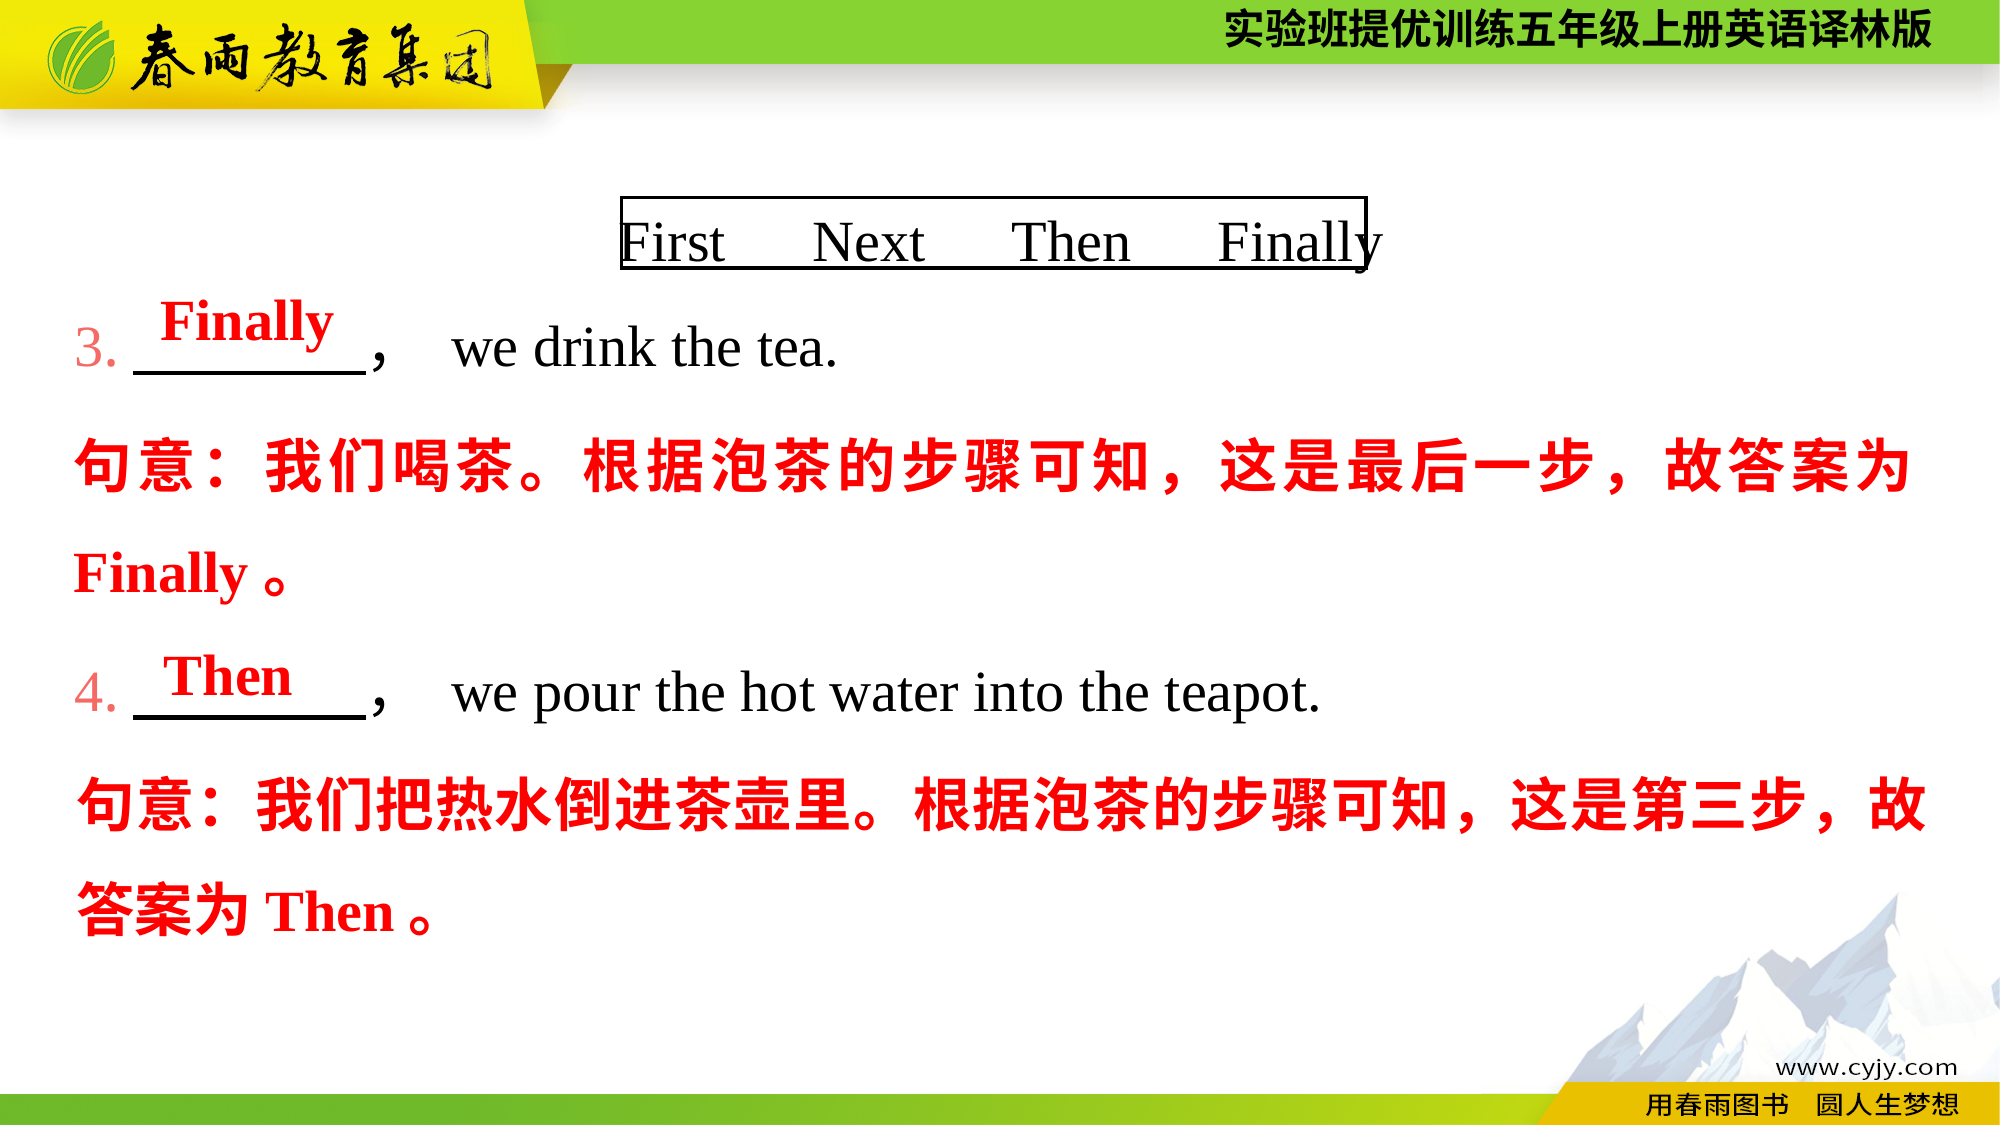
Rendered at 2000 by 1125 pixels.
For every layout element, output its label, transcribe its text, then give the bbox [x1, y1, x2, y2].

text_box 句意：我们喝茶。根据泡茶的步骤可知，这是最后一步，故答案为Finally。 [59, 386, 1944, 612]
text_box [621, 197, 1366, 268]
picture [0, 0, 2000, 1125]
list First Next Then Finally 3. ， we drink the tea. 4. ， we pour the hot water into the teapot. [59, 612, 1944, 737]
list First Next Then Finally 3. ， we drink the tea. 4. ， we pour the hot water into the teapot. [59, 160, 1944, 386]
text_box 句意：我们把热水倒进茶壶里。根据泡茶的步骤可知，这是第三步，故答案为Then。 [61, 726, 1944, 951]
text_box Then [148, 629, 309, 715]
text_box Finally [145, 274, 351, 360]
